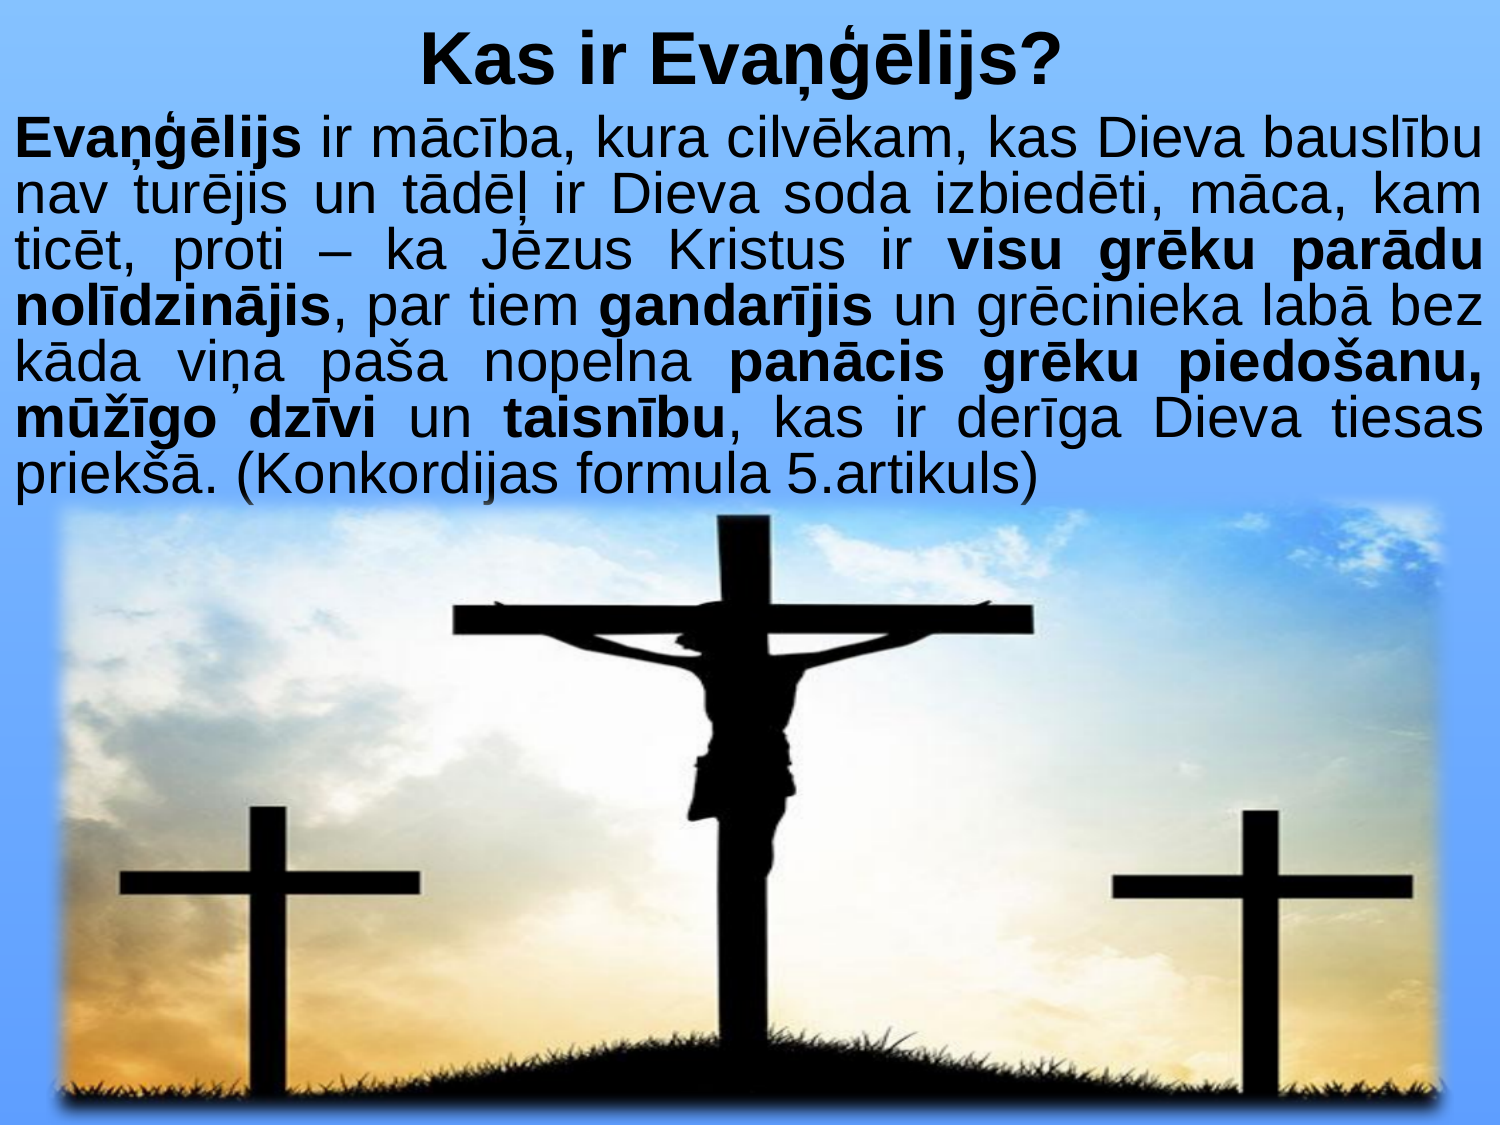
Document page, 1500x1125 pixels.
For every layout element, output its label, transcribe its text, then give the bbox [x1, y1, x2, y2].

title Kas ir Evaņģēlijs? [40, 0, 1467, 103]
picture [46, 491, 1455, 1125]
text_box Evaņģēlijs ir mācība, kura cilvēkam, kas Dieva bauslību nav turējis un tādēļ ir Dieva soda izbiedēti, māca, kam ticēt, proti – ka Jēzus Kristus ir visu grēku parādu nolīdzinājis, par tiem gandarījis un grēcinieka labā bez kāda viņa paša nopelna panācis grēku piedošanu, mūžīgo dzīvi un taisnību, kas ir derīga Dieva tiesas priekšā. (Konkordijas formula 5.artikuls) [0, 105, 1500, 580]
